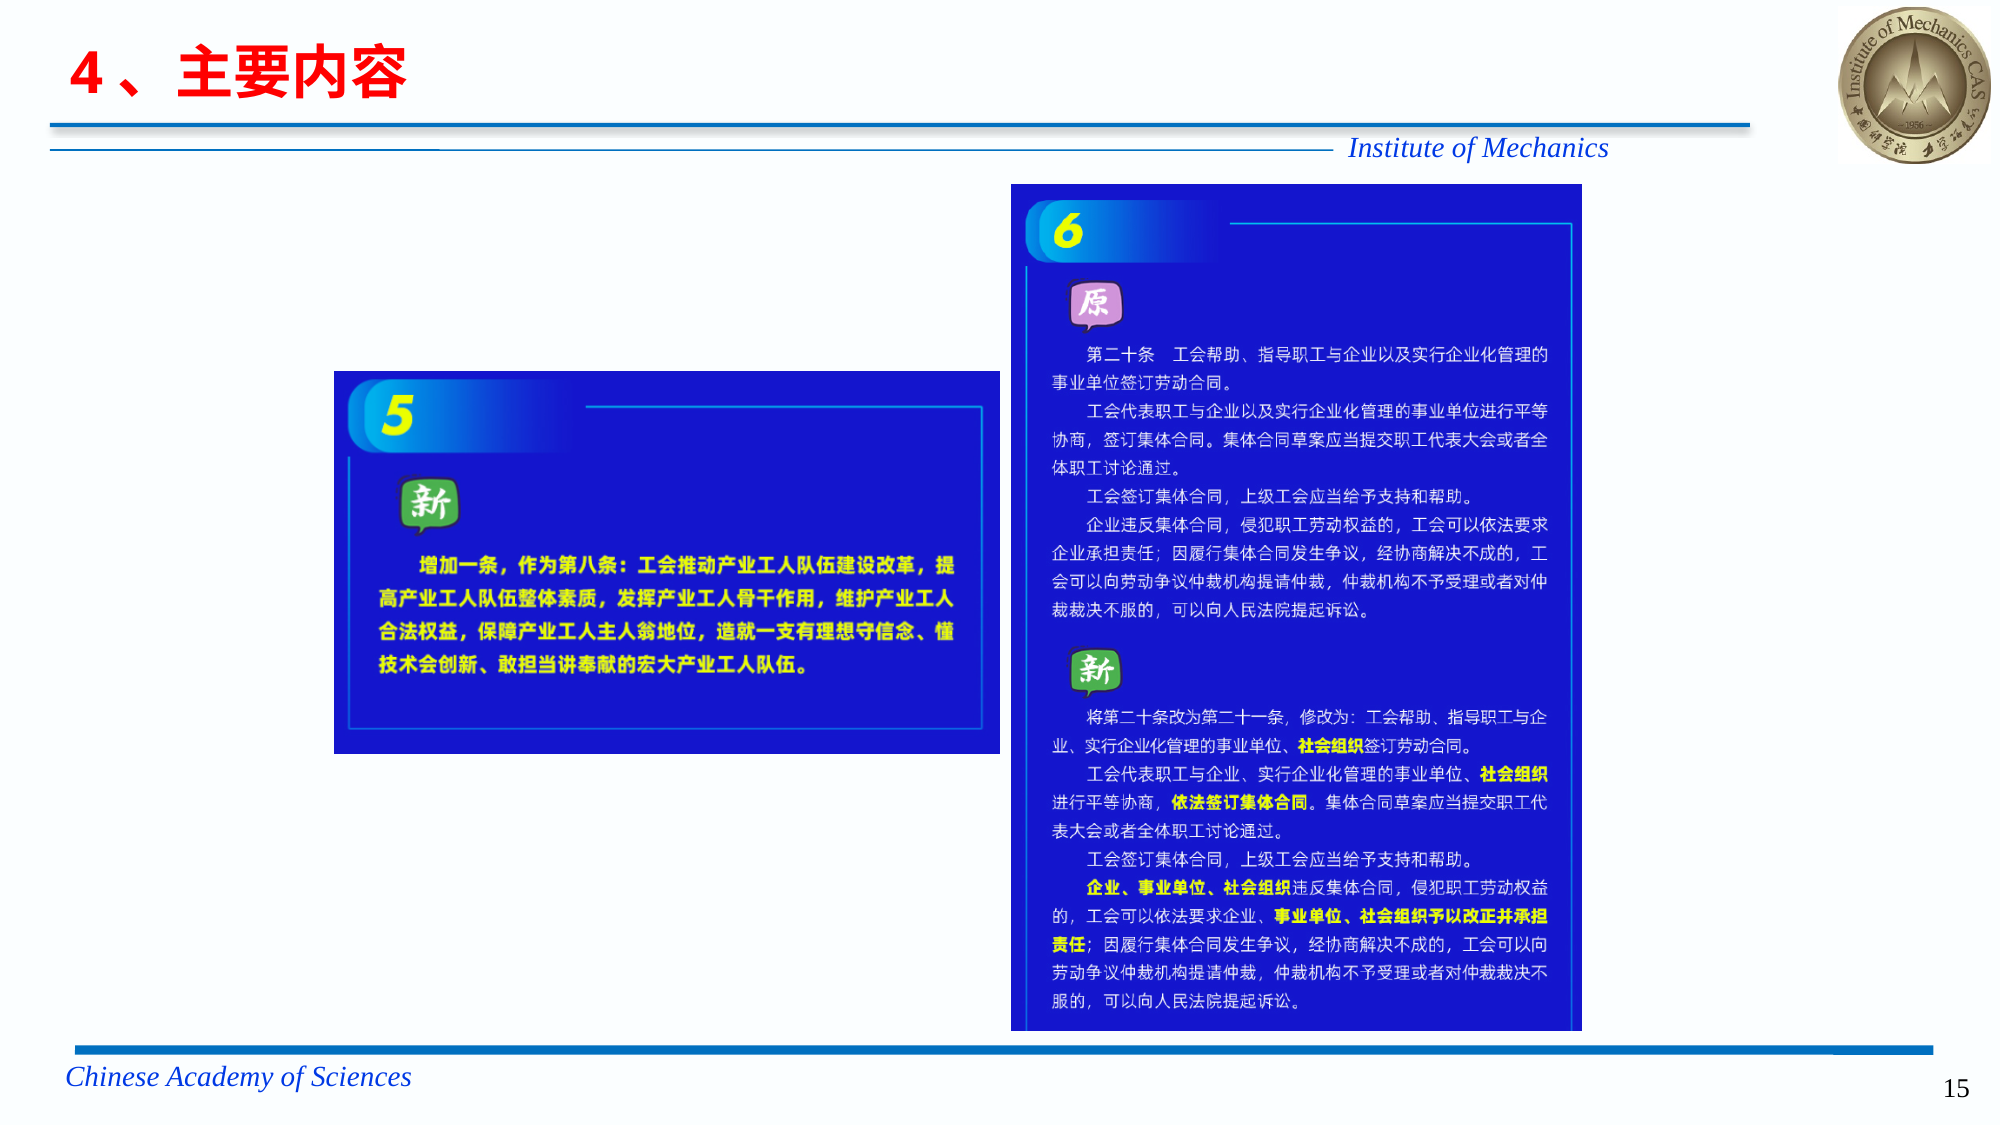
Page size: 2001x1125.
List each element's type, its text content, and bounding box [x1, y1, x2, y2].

slide_number 15 [1516, 1063, 1984, 1125]
picture [1011, 184, 1582, 1031]
picture [1838, 6, 1991, 164]
text_box 4、主要内容 [54, 27, 1829, 113]
picture [334, 371, 1000, 754]
